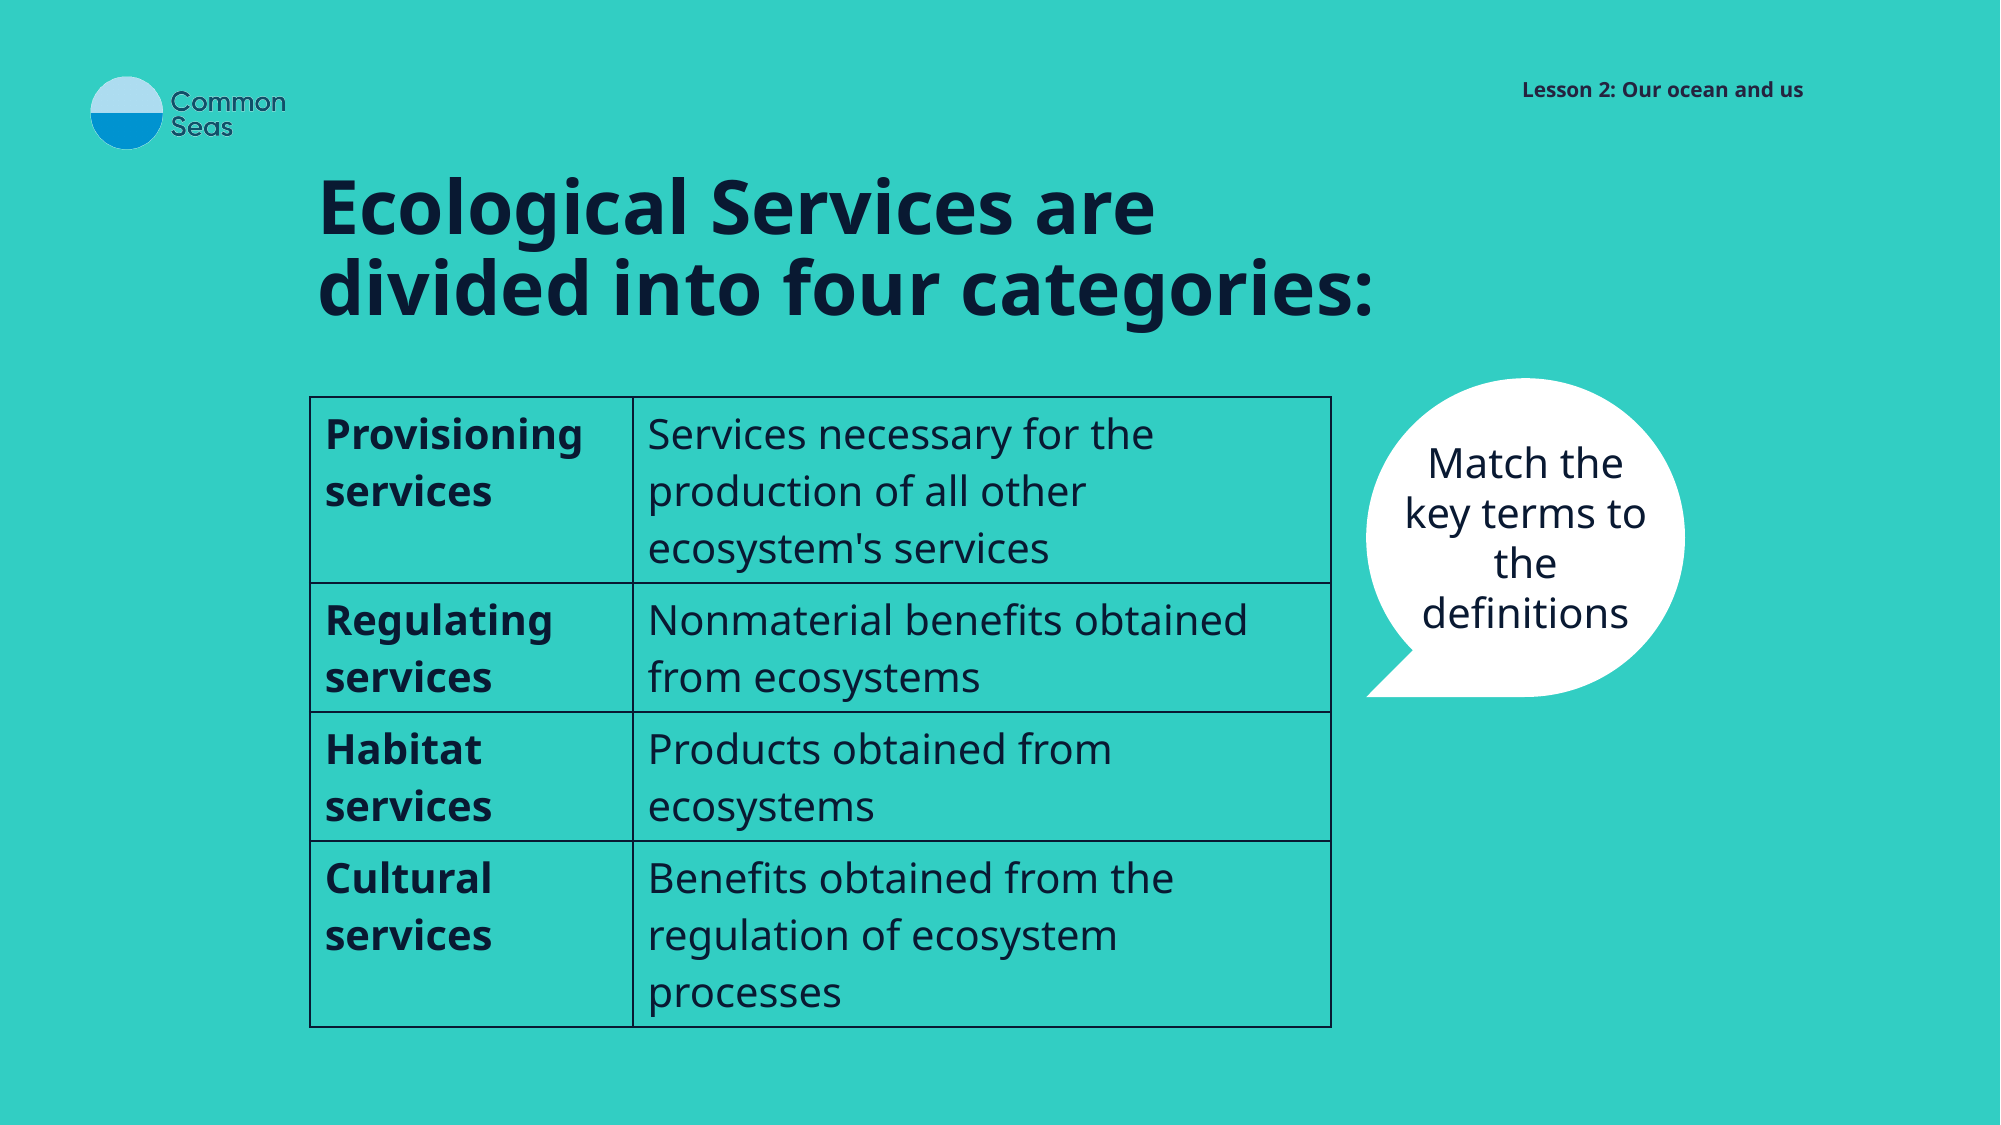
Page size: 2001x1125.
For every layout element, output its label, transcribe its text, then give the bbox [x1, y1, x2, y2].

text_box [1366, 466, 1383, 609]
table_cell Habitat services [311, 713, 632, 840]
text_box Match the key terms to the definitions [1383, 429, 1668, 645]
list Ecological Services are divided into four categories: [309, 162, 1428, 345]
title Lesson 2: Our ocean and us [999, 67, 1812, 114]
table_cell Benefits obtained from the regulation of ecosystem processes [634, 842, 1330, 1026]
table_cell Regulating services [311, 584, 632, 711]
table_cell Products obtained from ecosystems [634, 713, 1330, 840]
text_box [1366, 645, 1644, 698]
picture [84, 74, 294, 152]
table_cell Nonmaterial benefits obtained from ecosystems [634, 584, 1330, 711]
table_header Services necessary for the production of all other ecosystem's services [634, 398, 1330, 582]
table_cell Cultural services [311, 842, 632, 1026]
text_box [1408, 378, 1643, 429]
text_box [1668, 465, 1686, 610]
table_header Provisioning services [311, 398, 632, 582]
